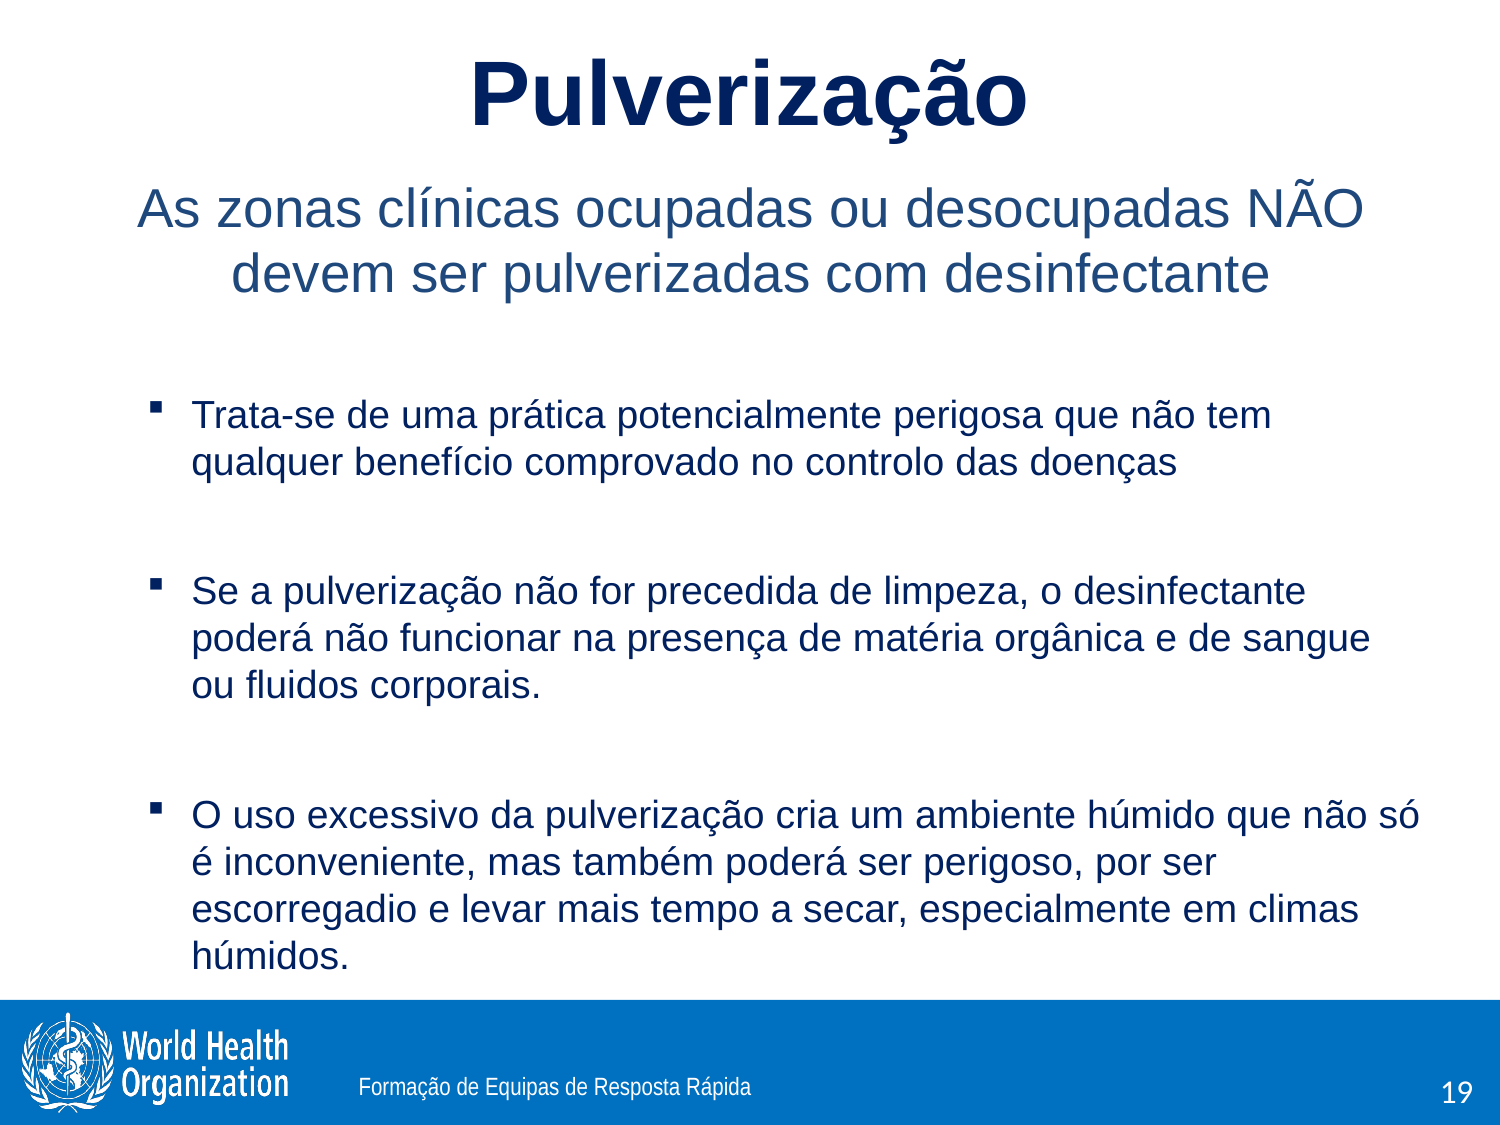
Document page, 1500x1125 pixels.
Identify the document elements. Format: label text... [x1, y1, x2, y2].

title Pulverização [0, 30, 1500, 147]
list As zonas clínicas ocupadas ou desocupadas NÃO devem ser pulverizadas com desinfectante Trata-se de uma prática potencialmente perigosa que não tem qualquer benefício comprovado no controlo das doenças Se a pulverização não for precedida de limpeza, o desinfectante poderá não funcionar na presença de matéria orgânica e de sangue ou fluidos corporais. O uso excessivo da pulverização cria um ambiente húmido que não só é inconveniente, mas também poderá ser perigoso, por ser escorregadio e levar mais tempo a secar, especialmente em climas húmidos. [76, 172, 1427, 982]
picture [21, 1012, 288, 1113]
